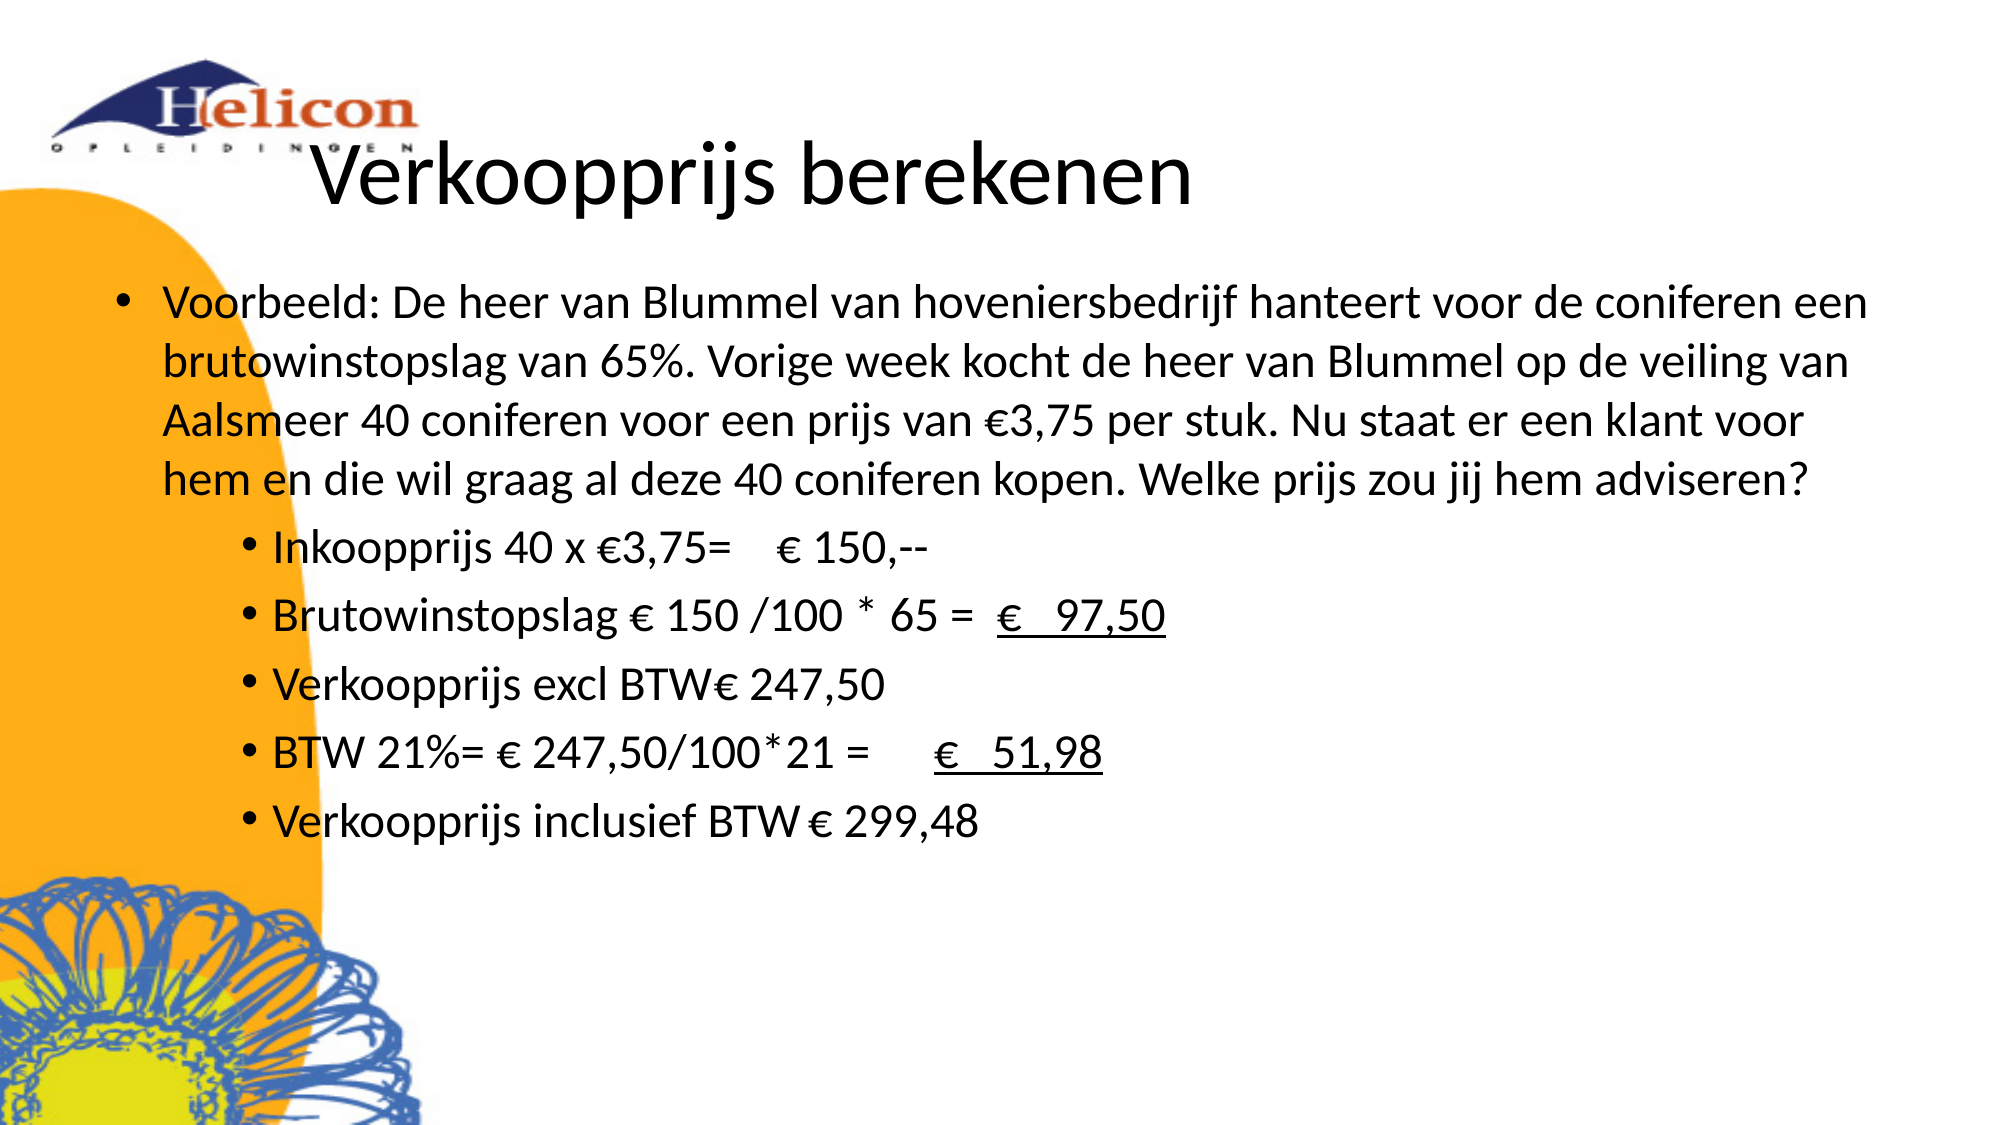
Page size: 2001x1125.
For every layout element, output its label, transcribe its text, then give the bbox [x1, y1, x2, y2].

picture [0, 0, 2001, 1125]
title Verkoopprijs berekenen [0, 74, 1654, 262]
list Voorbeeld: De heer van Blummel van hoveniersbedrijf hanteert voor de coniferen een brutowinstopslag van 65%. Vorige week kocht de heer van Blummel op de veiling van Aalsmeer 40 coniferen voor een prijs van €3,75 per stuk. Nu staat er een klant voor hem en die wil graag al deze 40 coniferen kopen. Welke prijs zou jij hem adviseren? Inkoopprijs 40 x €3,75= € 150,-- Brutowinstopslag € 150 /100 * 65 = € 97,50 Verkoopprijs excl BTW € 247,50 BTW 21%= € 247,50/100*21 = € 51,98 Verkoopprijs inclusief BTW € 299,48 [99, 262, 1900, 1005]
